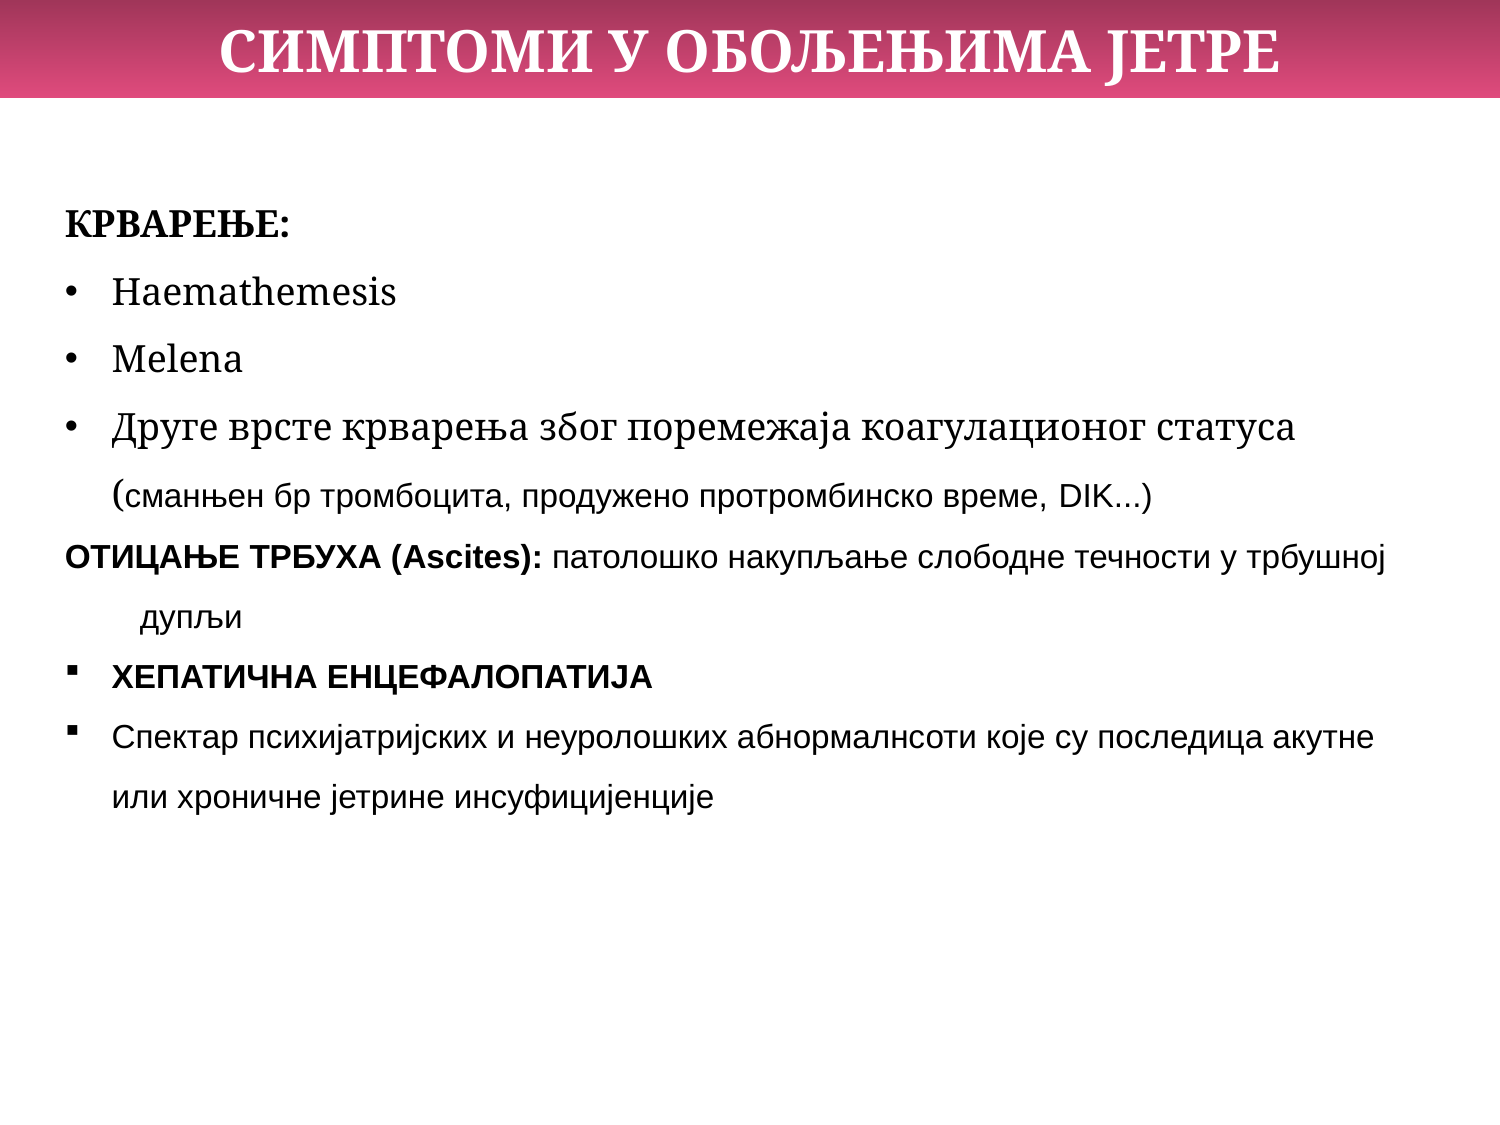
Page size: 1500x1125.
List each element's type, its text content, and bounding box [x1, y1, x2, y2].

text_box СИМПТОМИ У ОБОЉЕЊИМА ЈЕТРЕ [0, 0, 1500, 98]
text_box КРВАРЕЊЕ: Haemathemesis Melena Друге врсте крварења због поремежаја коагулационог статуса (сманњен бр тромбоцита, продужено протромбинско време, DIK...) ОТИЦАЊЕ ТРБУХА (Ascites): патолошко накупљање слободне течности у трбушној дупљи ХЕПАТИЧНА ЕНЦЕФАЛОПАТИЈА Спектар психијатријских и неуролошких абнормалнсоти које су последица акутне или хроничне јетрине инсуфицијенције [50, 170, 1450, 942]
